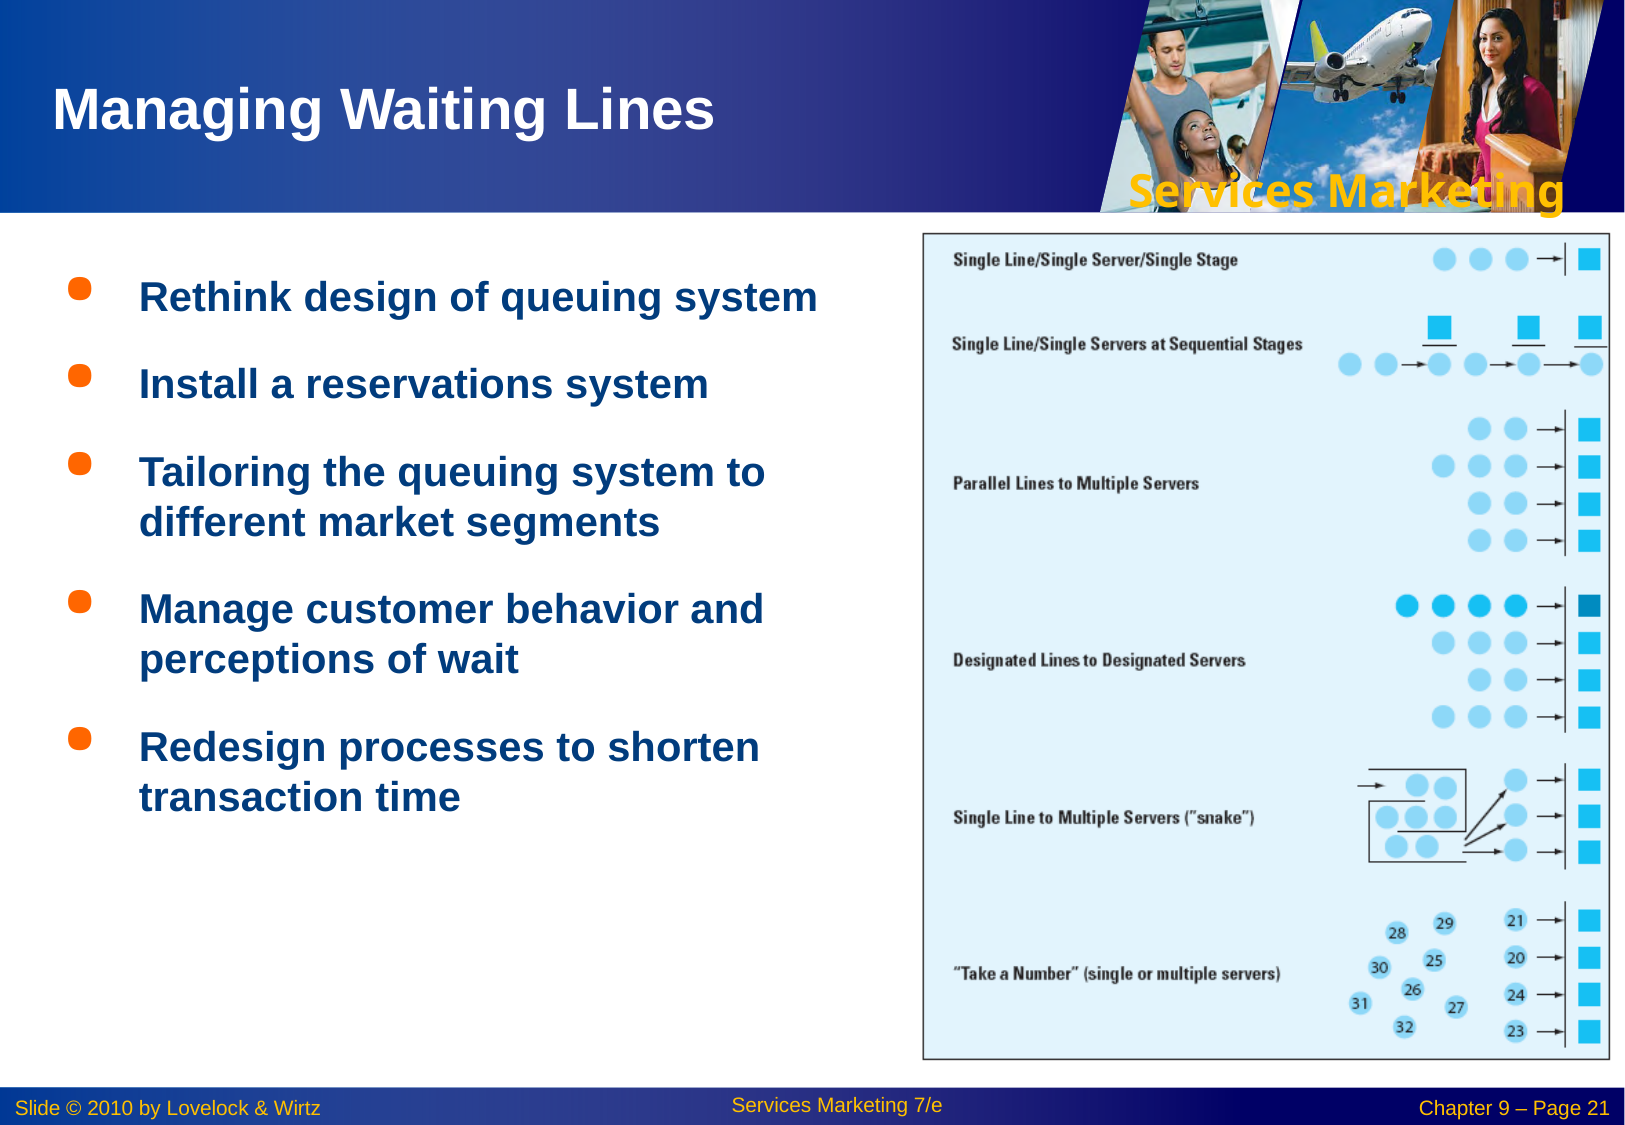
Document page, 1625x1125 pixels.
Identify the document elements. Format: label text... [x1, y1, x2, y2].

picture [1546, 187, 1556, 202]
picture [919, 229, 1613, 1063]
list Rethink design of queuing system Install a reservations system Tailoring the queuing system to different market segments Manage customer behavior and perceptions of wait Redesign processes to shorten transaction time [49, 261, 914, 1051]
title Managing Waiting Lines [36, 37, 1088, 176]
picture [1162, 186, 1172, 192]
picture [1100, 0, 1604, 213]
